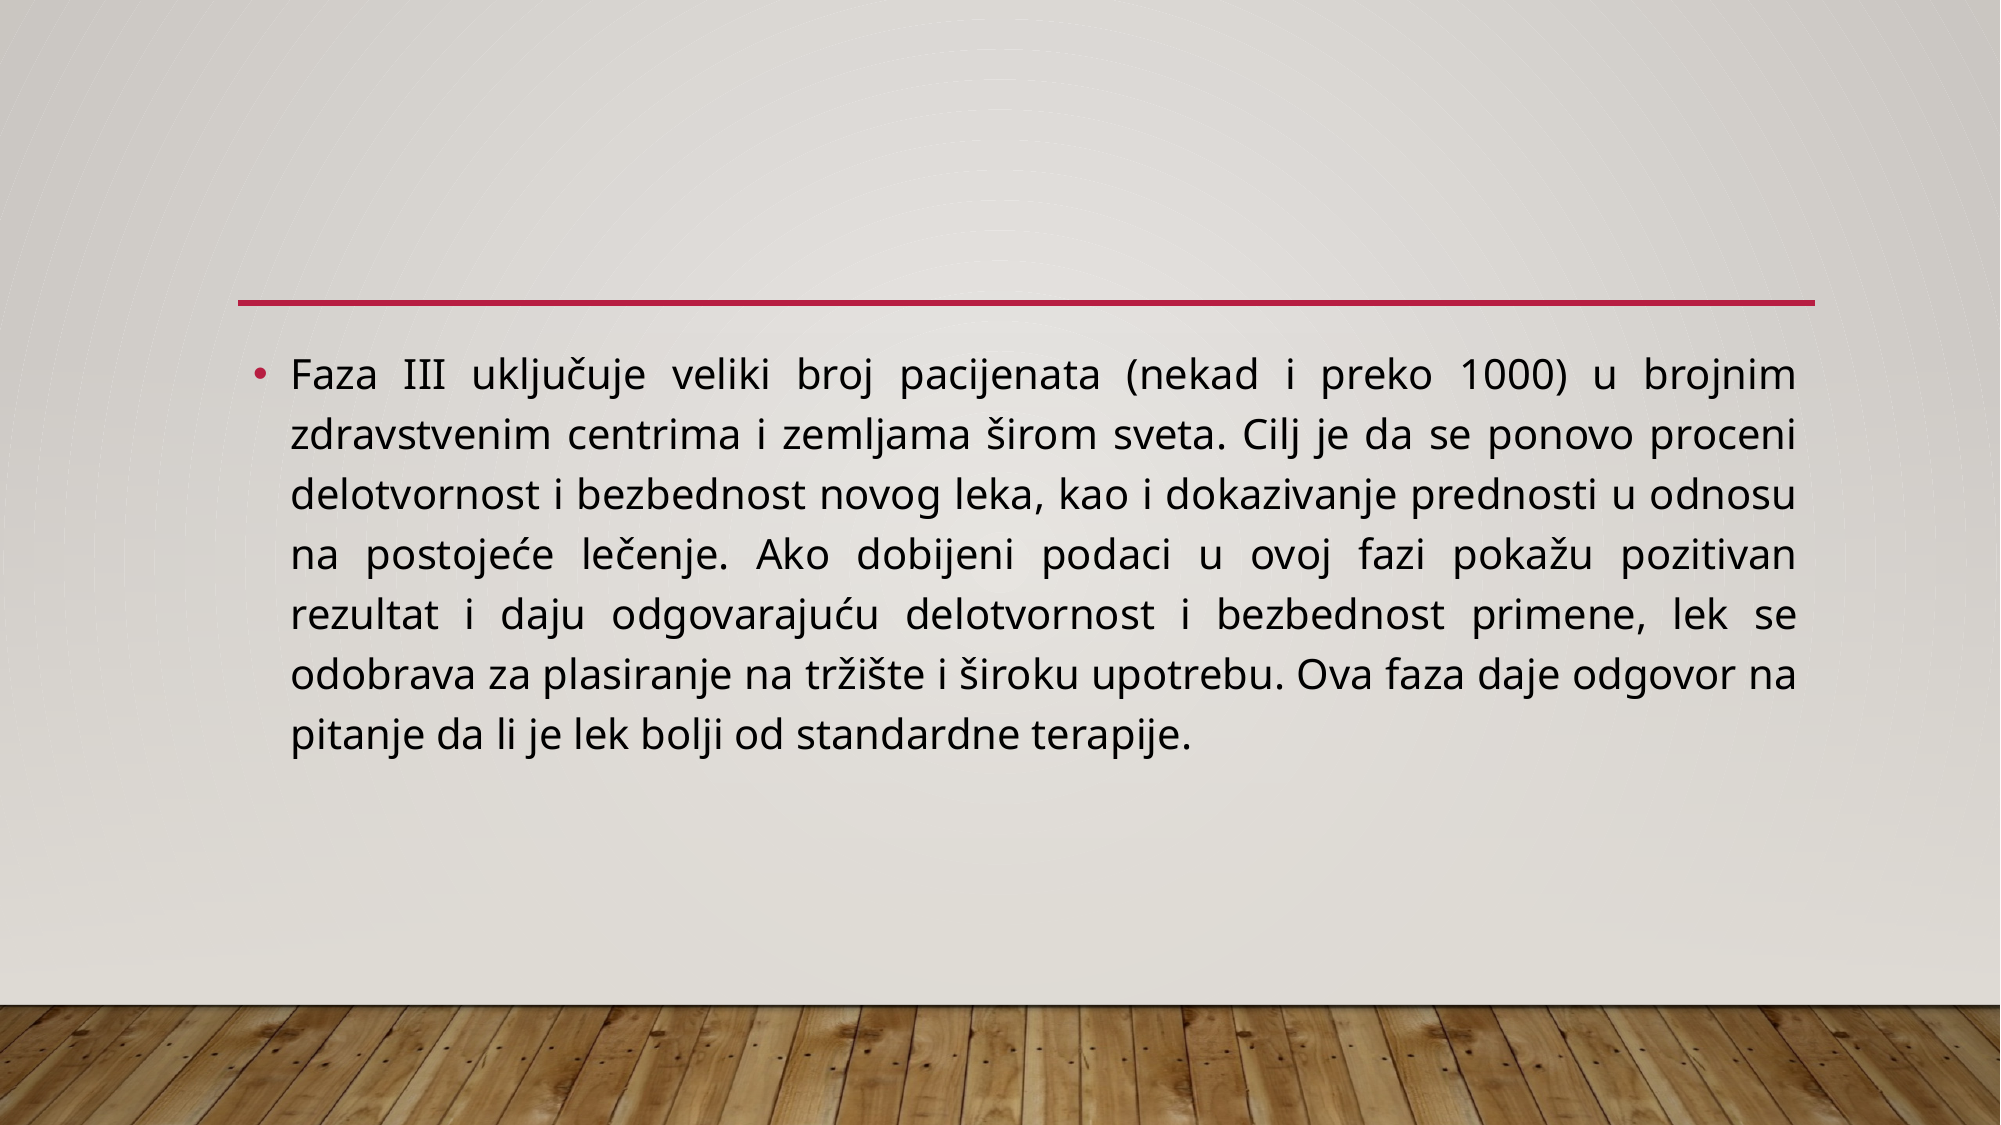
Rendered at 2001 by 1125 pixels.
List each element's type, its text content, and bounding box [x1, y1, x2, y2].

list Faza III uključuje veliki broj pacijenata (nekad i preko 1000) u brojnim zdravstvenim centrima i zemljama širom sveta. Cilj je da se ponovo proceni delotvornost i bezbednost novog leka, kao i dokazivanje prednosti u odnosu na postojeće lečenje. Ako dobijeni podaci u ovoj fazi pokažu pozitivan rezultat i daju odgovarajuću delotvornost i bezbednost primene, lek se odobrava za plasiranje na tržište i široku upotrebu. Ova faza daje odgovor na pitanje da li je lek bolji od standardne terapije. [238, 330, 1814, 897]
picture [0, 1005, 2000, 1125]
